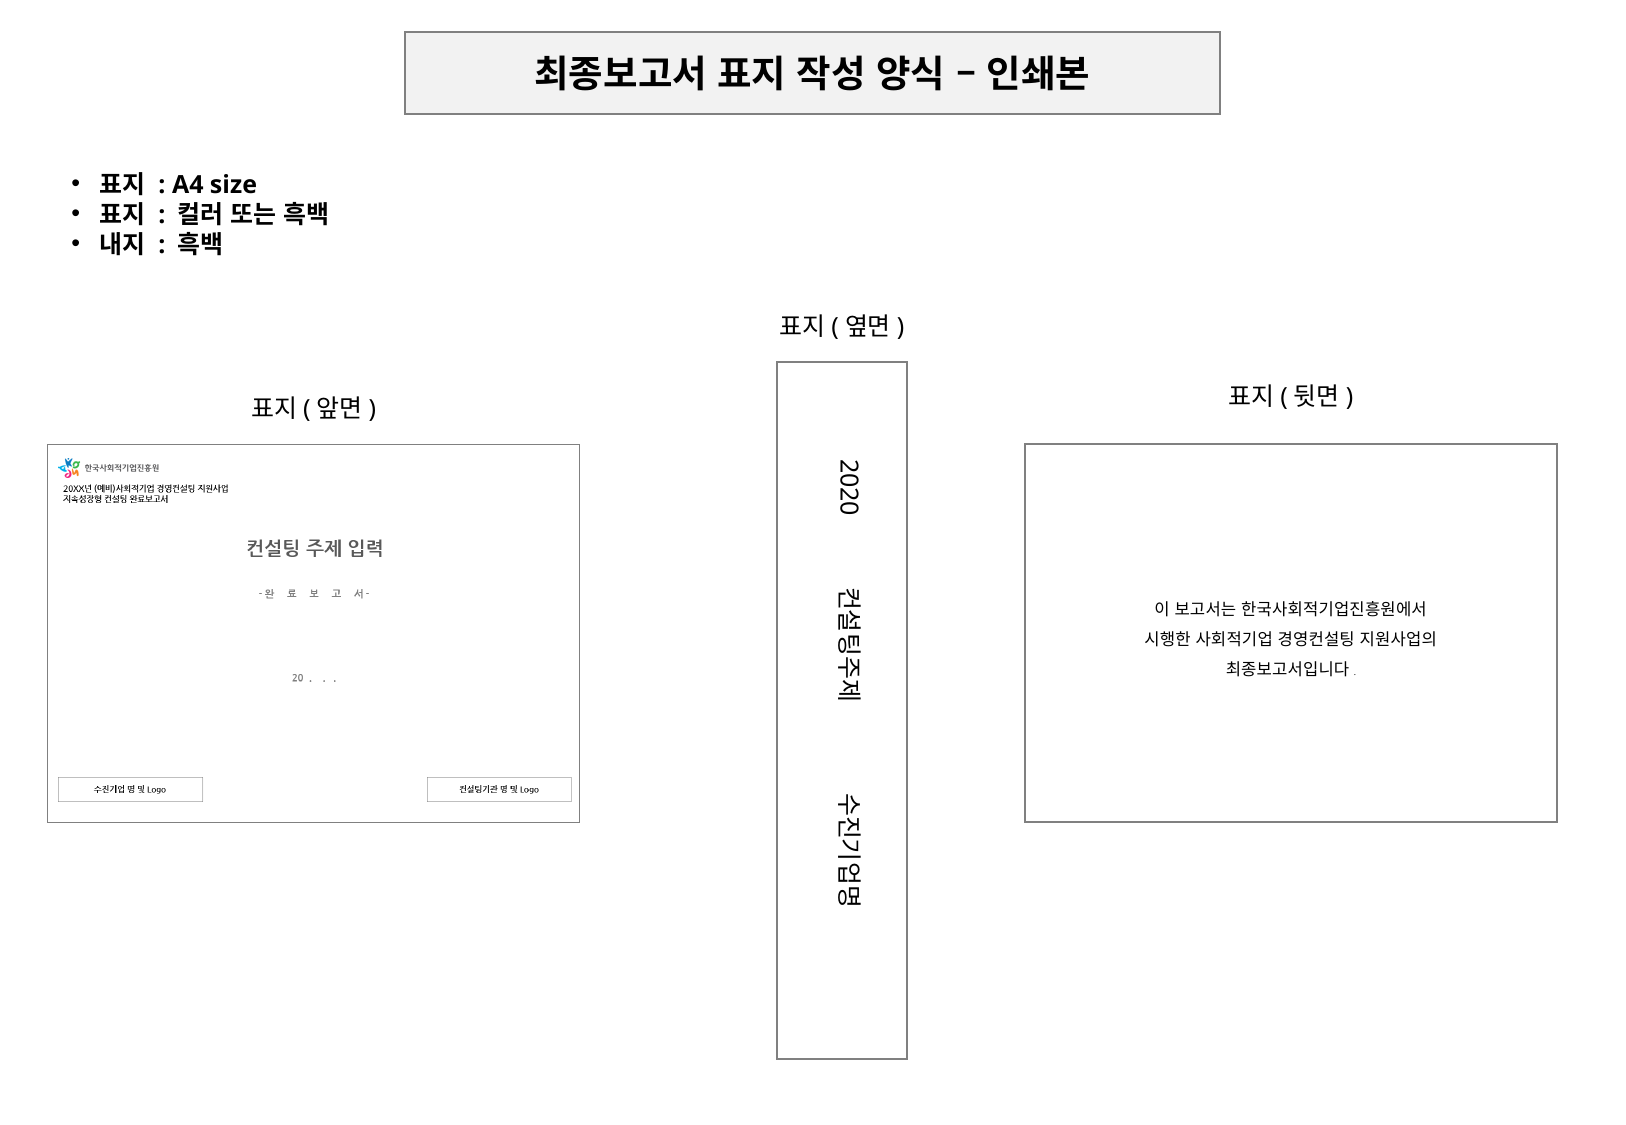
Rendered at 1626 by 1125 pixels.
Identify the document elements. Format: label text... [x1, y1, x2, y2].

text_box 표지(뒷면) [1190, 373, 1392, 419]
text_box 표지(앞면) [213, 385, 414, 430]
text_box 최종보고서 표지 작성 양식 – 인쇄본 [404, 31, 1221, 115]
picture [47, 444, 580, 823]
text_box 2020 컨설팅주제 수진기업명 [812, 444, 873, 1000]
text_box 이 보고서는 한국사회적기업진흥원에서 시행한 사회적기업 경영컨설팅 지원사업의 최종보고서입니다. [1024, 443, 1558, 823]
text_box [776, 361, 908, 1060]
text_box 표지 : A4 size 표지 : 컬러 또는 흑백 내지 : 흑백 [56, 160, 1309, 266]
text_box 표지(옆면) [741, 302, 943, 348]
